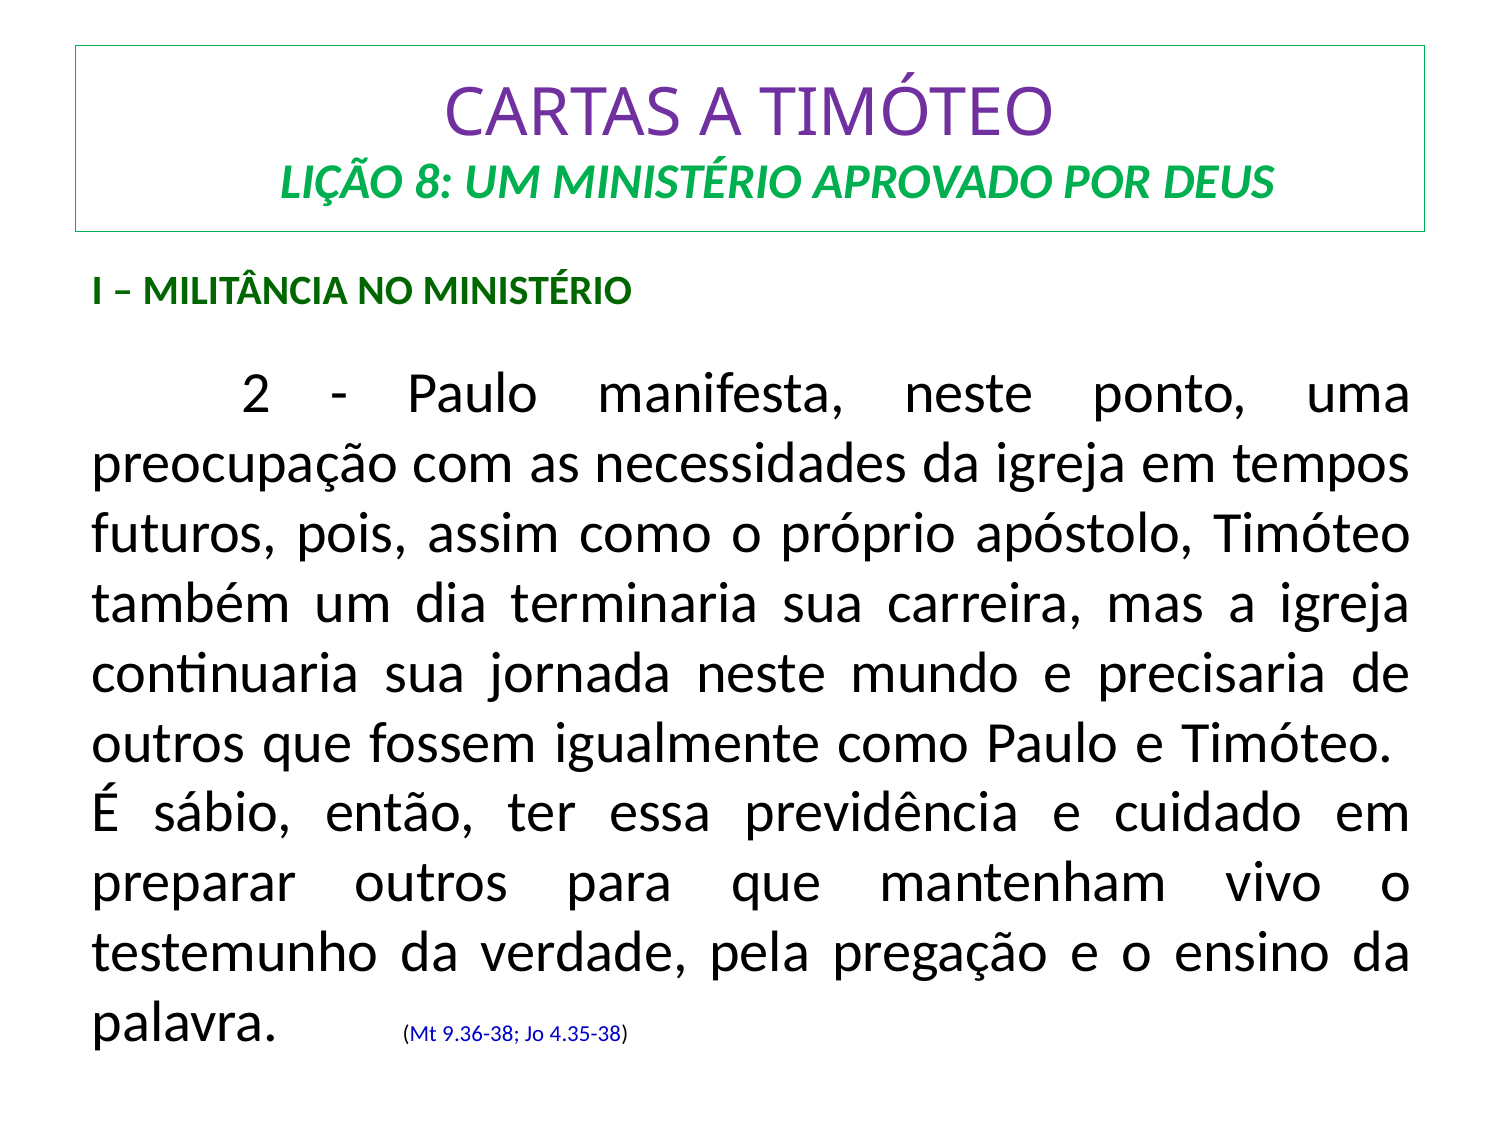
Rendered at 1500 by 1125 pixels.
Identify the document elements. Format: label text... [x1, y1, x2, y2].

title CARTAS A TIMÓTEO LIÇÃO 8: UM MINISTÉRIO APROVADO POR DEUS [75, 45, 1425, 232]
list I – MILITÂNCIA NO MINISTÉRIO 2 - Paulo manifesta, neste ponto, uma preocupação com as necessidades da igreja em tempos futuros, pois, assim como o próprio apóstolo, Timóteo também um dia terminaria sua carreira, mas a igreja continuaria sua jornada neste mundo e precisaria de outros que fossem igualmente como Paulo e Timóteo. É sábio, então, ter essa previdência e cuidado em preparar outros para que mantenham vivo o testemunho da verdade, pela pregação e o ensino da palavra. (Mt 9.36-38; Jo 4.35-38) [76, 255, 1427, 1059]
